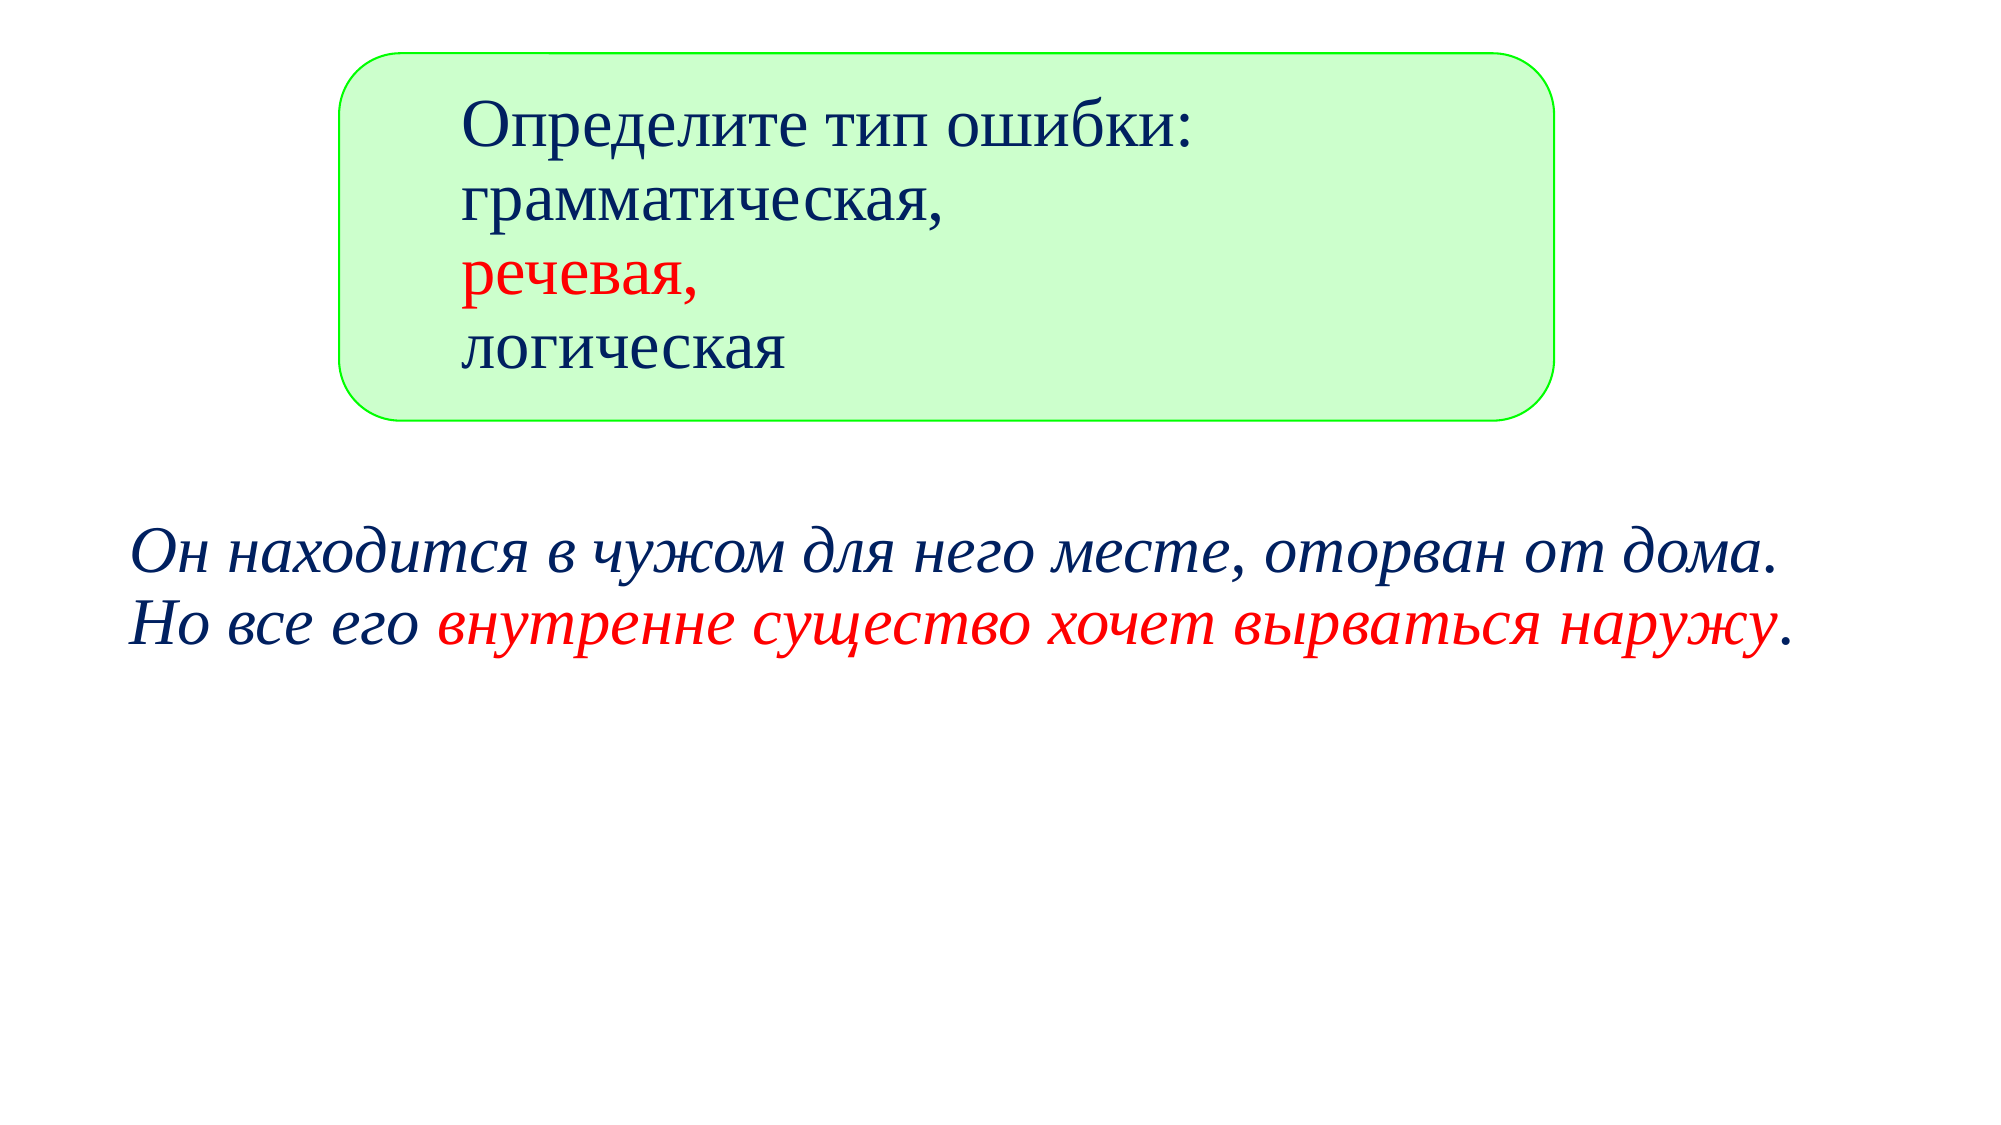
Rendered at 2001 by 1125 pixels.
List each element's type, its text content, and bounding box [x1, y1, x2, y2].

text_box Определите тип ошибки: грамматическая, речевая, логическая [446, 79, 1447, 391]
text_box Он находится в чужом для него месте, оторван от дома. Но все его внутренне существо хочет вырваться наружу. [114, 507, 1880, 667]
text_box [338, 52, 1556, 422]
